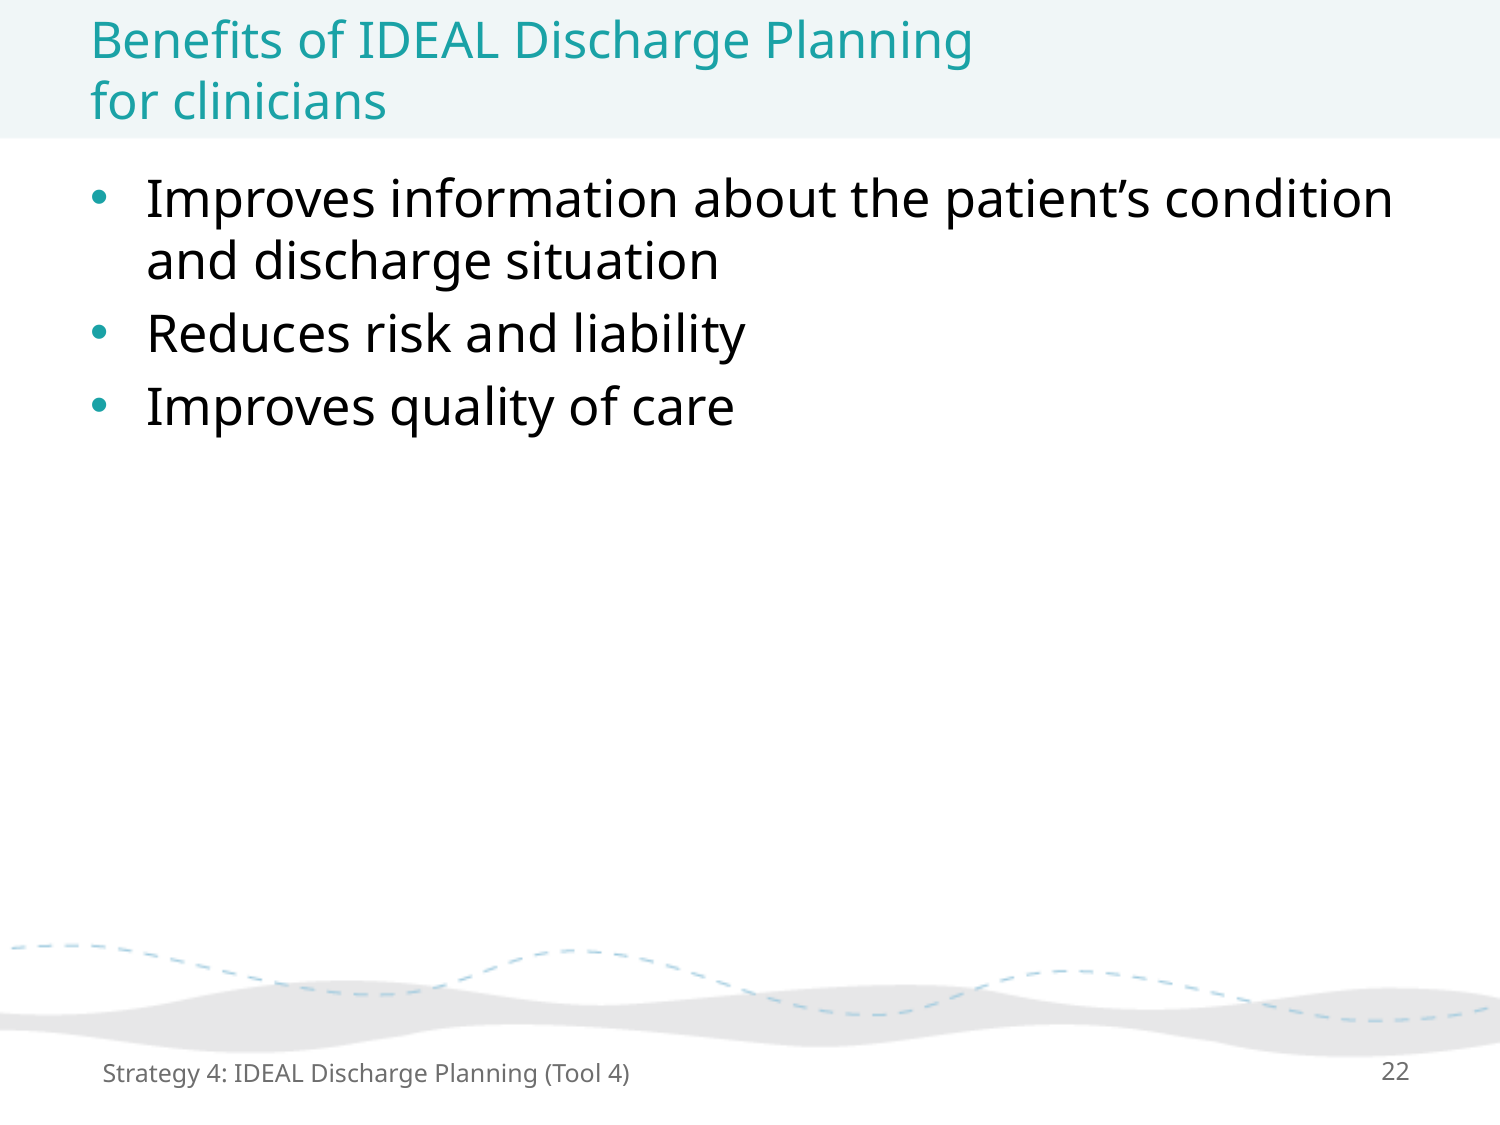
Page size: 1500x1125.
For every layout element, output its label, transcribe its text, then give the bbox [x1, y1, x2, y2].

footer Strategy 4: IDEAL Discharge Planning (Tool 4) [87, 1042, 763, 1103]
title Benefits of IDEAL Discharge Planning for clinicians [75, 0, 1425, 138]
slide_number 22 [1074, 1042, 1425, 1103]
picture [0, 0, 1500, 1125]
list Improves information about the patient’s condition and discharge situation Reduces risk and liability Improves quality of care [75, 157, 1425, 900]
